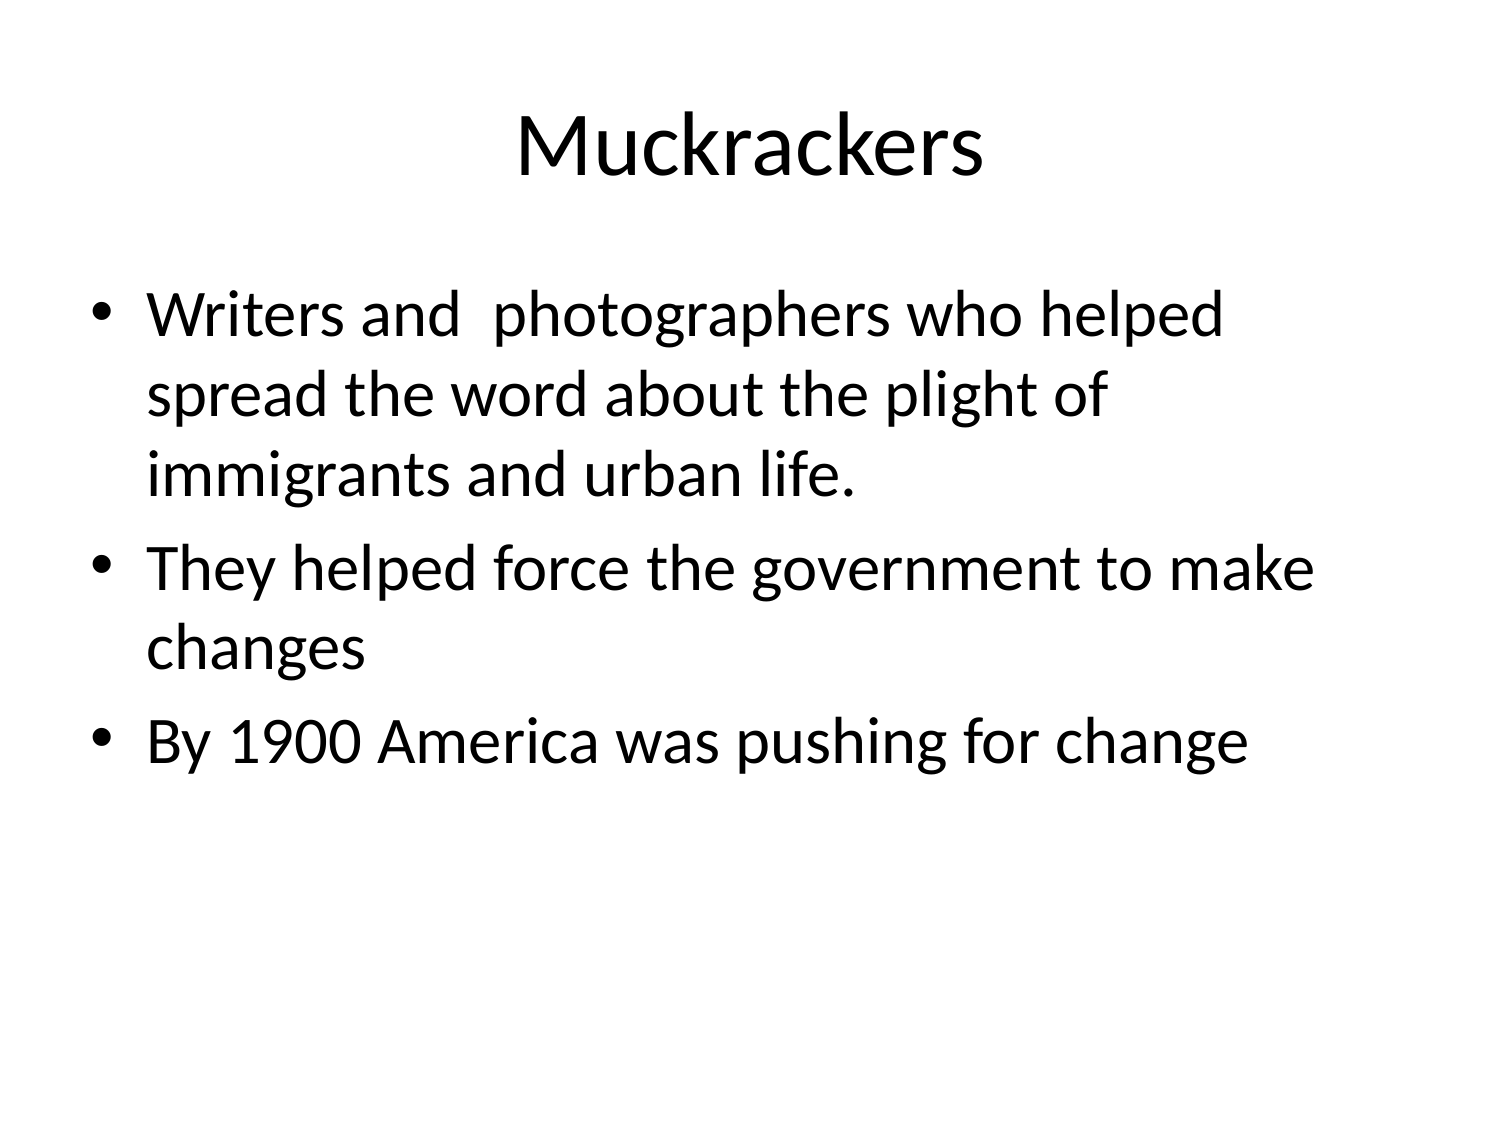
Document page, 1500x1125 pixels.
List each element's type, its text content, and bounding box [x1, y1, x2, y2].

title Muckrackers [75, 45, 1425, 233]
list Writers and photographers who helped spread the word about the plight of immigrants and urban life. They helped force the government to make changes By 1900 America was pushing for change [75, 262, 1425, 1005]
